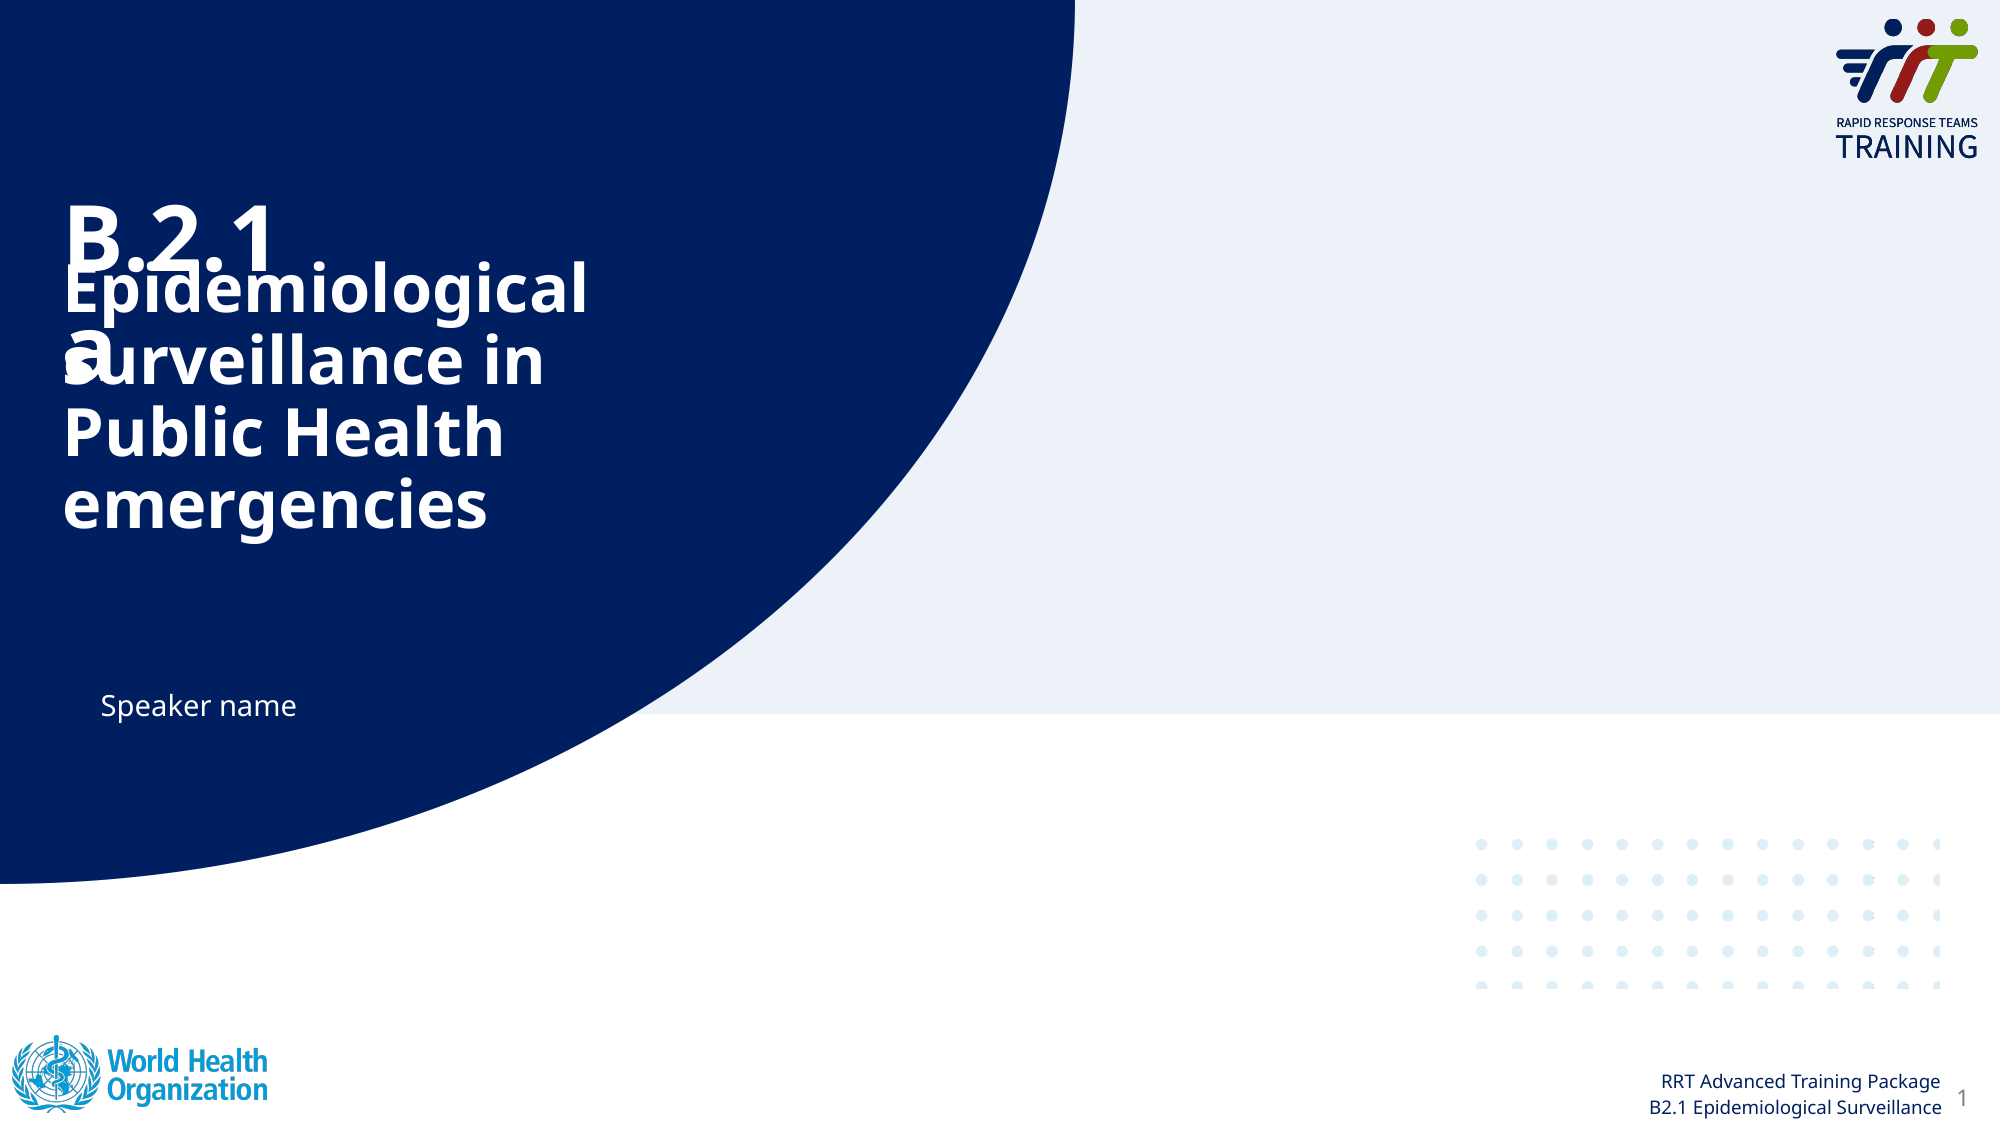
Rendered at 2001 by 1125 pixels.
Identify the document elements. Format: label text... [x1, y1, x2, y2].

text_box Speaker name [93, 680, 476, 730]
text_box B.2.1a [55, 172, 337, 408]
picture [58, 1050, 64, 1058]
picture [12, 1035, 267, 1113]
picture [1476, 839, 1940, 989]
picture [12, 1083, 48, 1113]
picture [1835, 19, 1978, 167]
title Epidemiological surveillance in Public Health emergencies [54, 235, 883, 563]
picture [0, 0, 1075, 884]
